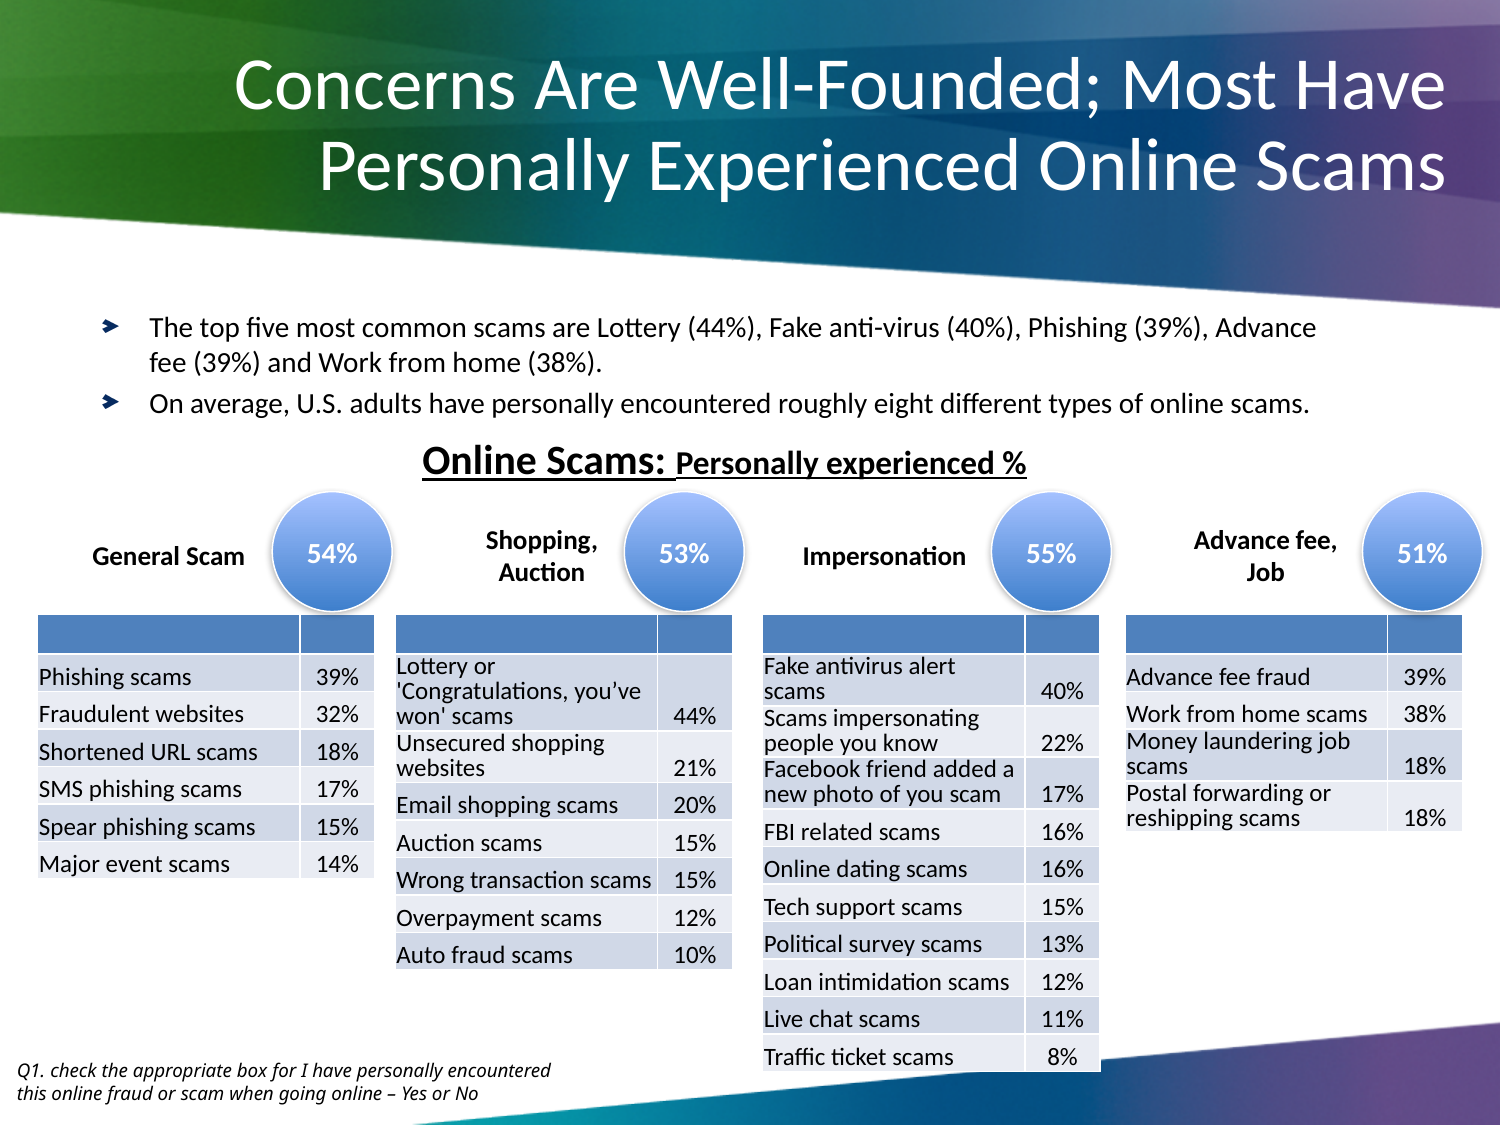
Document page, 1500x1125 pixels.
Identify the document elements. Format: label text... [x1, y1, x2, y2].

table_cell 8% [1026, 1035, 1099, 1071]
table_cell 44% [658, 655, 732, 730]
table_cell Major event scams [38, 842, 299, 878]
table_cell 13% [1026, 922, 1099, 958]
table_cell Lottery or 'Congratulations, you’ve won' scams [396, 655, 657, 730]
table_cell 15% [658, 821, 732, 857]
table_cell 32% [301, 692, 374, 728]
text_box Advance fee, Job [1178, 514, 1353, 595]
title Concerns Are Well-Founded; Most Have Personally Experienced Online Scams [0, 37, 1463, 226]
table_cell 11% [1026, 997, 1099, 1033]
table_cell Auto fraud scams [396, 933, 657, 969]
table_cell 12% [1026, 960, 1099, 996]
table_cell Email shopping scams [396, 783, 657, 819]
table_cell Live chat scams [763, 997, 1024, 1033]
table_cell 15% [658, 858, 732, 894]
table_header [396, 615, 657, 653]
table_cell 38% [1388, 692, 1462, 728]
table_cell 15% [301, 805, 374, 841]
table_cell Tech support scams [763, 885, 1024, 921]
text_box Shopping, Auction [470, 514, 613, 595]
table_cell 12% [658, 896, 732, 932]
table_cell 20% [658, 783, 732, 819]
table_cell FBI related scams [763, 810, 1024, 846]
table_cell Traffic ticket scams [763, 1035, 1024, 1071]
table_cell Loan intimidation scams [763, 960, 1024, 996]
text_box 53% [623, 491, 746, 613]
table_cell Fraudulent websites [38, 692, 299, 728]
table_cell 15% [1026, 885, 1099, 921]
table_cell Facebook friend added a new photo of you scam [763, 758, 1024, 808]
table_cell Phishing scams [38, 655, 299, 691]
table_cell 17% [301, 767, 374, 803]
table_header [658, 615, 732, 653]
table_header [763, 615, 1024, 653]
text_box Impersonation [787, 531, 982, 579]
table_cell Work from home scams [1126, 692, 1387, 728]
table_cell Overpayment scams [396, 896, 657, 932]
text_box The top five most common scams are Lottery (44%), Fake anti-virus (40%), Phishing (39%), Advance fee (39%) and Work from home (38%). On average, U.S. adults have personally encountered roughly eight different types of online scams. [87, 301, 1363, 426]
table_cell Political survey scams [763, 922, 1024, 958]
table_cell 18% [1388, 782, 1462, 831]
table_cell Wrong transaction scams [396, 858, 657, 894]
table_header [301, 615, 374, 653]
table_cell 18% [301, 730, 374, 766]
table_cell 39% [301, 655, 374, 691]
text_box 55% [990, 490, 1113, 613]
table_cell 14% [301, 842, 374, 878]
table_cell 17% [1026, 758, 1099, 808]
table_cell 22% [1026, 707, 1099, 756]
table_cell 16% [1026, 810, 1099, 846]
table_cell SMS phishing scams [38, 767, 299, 803]
text_box 51% [1361, 490, 1484, 613]
text_box Online Scams: Personally experienced % [407, 426, 1043, 491]
picture [0, 0, 1500, 1125]
table_cell 39% [1388, 655, 1462, 691]
table_cell Postal forwarding or reshipping scams [1126, 782, 1387, 831]
table_cell Auction scams [396, 821, 657, 857]
table_cell Shortened URL scams [38, 730, 299, 766]
table_cell 21% [658, 732, 732, 782]
text_box 54% [271, 490, 393, 613]
table_cell Fake antivirus alert scams [763, 655, 1024, 705]
table_cell Money laundering job scams [1126, 730, 1387, 780]
table_header [1388, 615, 1462, 653]
table_cell Scams impersonating people you know [763, 707, 1024, 756]
table_header [1026, 615, 1099, 653]
table_cell Spear phishing scams [38, 805, 299, 841]
table_cell Unsecured shopping websites [396, 732, 657, 782]
table_header [1126, 615, 1387, 653]
table_cell 40% [1026, 655, 1099, 705]
table_cell 16% [1026, 847, 1099, 883]
table_cell 18% [1388, 730, 1462, 780]
table_header [38, 615, 299, 653]
text_box General Scam [77, 531, 261, 579]
table_cell 10% [658, 933, 732, 969]
table_cell Advance fee fraud [1126, 655, 1387, 691]
text_box Q1. check the appropriate box for I have personally encountered this online fraud or scam when going online – Yes or No [2, 1051, 588, 1112]
table_cell Online dating scams [763, 847, 1024, 883]
